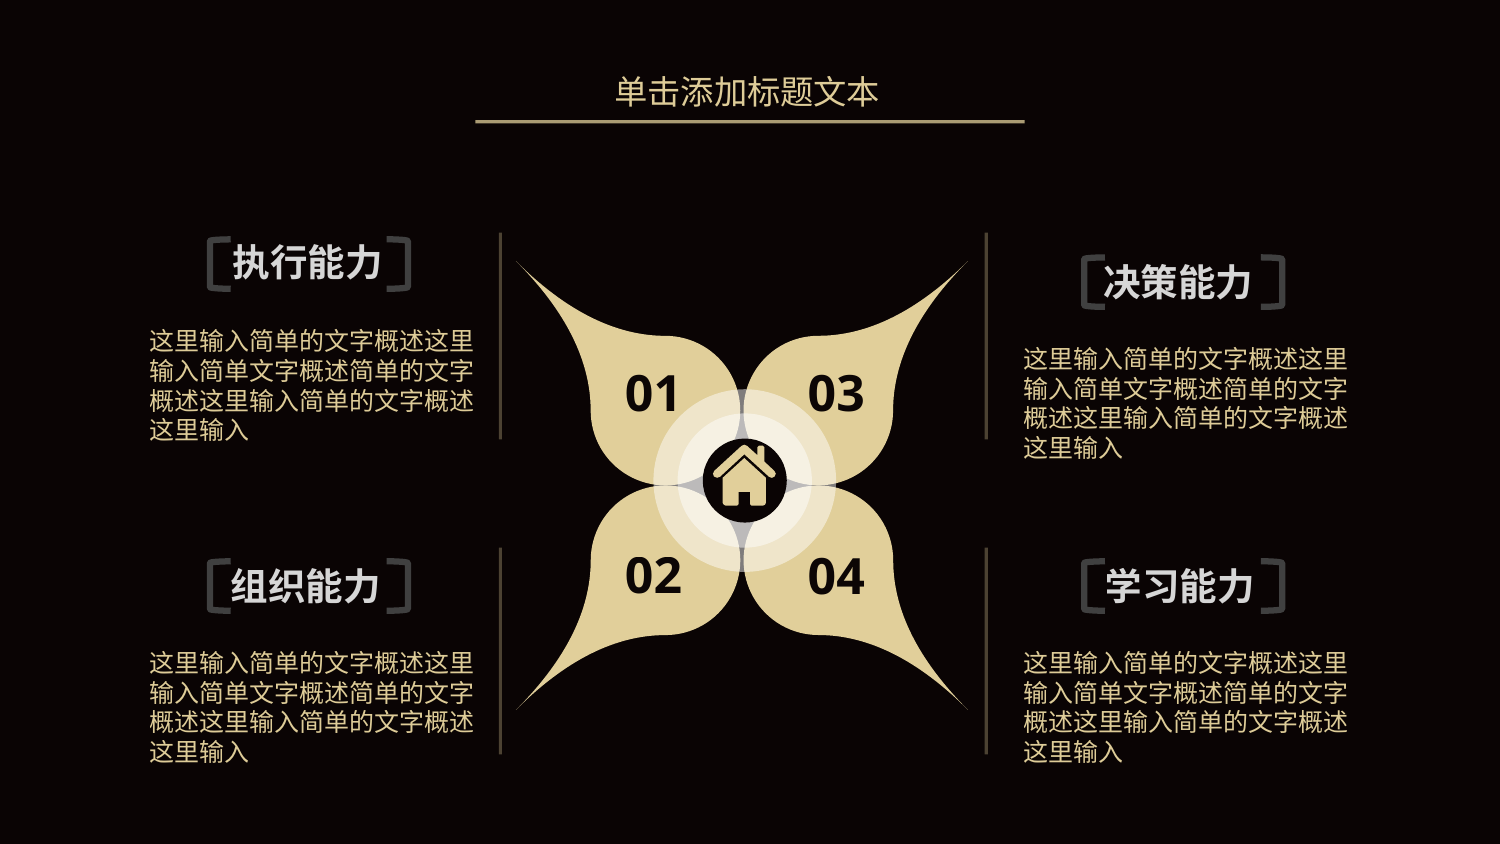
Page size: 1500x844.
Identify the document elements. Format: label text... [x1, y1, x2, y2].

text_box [209, 231, 409, 293]
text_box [590, 493, 738, 636]
text_box 这里输入简单的文字概述这里输入简单文字概述简单的文字概述这里输入简单的文字概述这里输入 [1008, 335, 1366, 471]
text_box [743, 335, 894, 484]
text_box 这里输入简单的文字概述这里输入简单文字概述简单的文字概述这里输入简单的文字概述这里输入 [1008, 639, 1366, 775]
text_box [209, 555, 409, 617]
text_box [702, 438, 787, 523]
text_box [743, 485, 894, 636]
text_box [1083, 555, 1283, 617]
text_box 这里输入简单的文字概述这里输入简单文字概述简单的文字概述这里输入简单的文字概述这里输入 [134, 317, 491, 453]
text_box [1083, 251, 1283, 313]
text_box 单击添加标题文本 [754, 43, 901, 119]
text_box 单击添加标题文本 [599, 43, 745, 119]
text_box 这里输入简单的文字概述这里输入简单文字概述简单的文字概述这里输入简单的文字概述这里输入 [134, 639, 491, 775]
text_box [590, 335, 741, 486]
